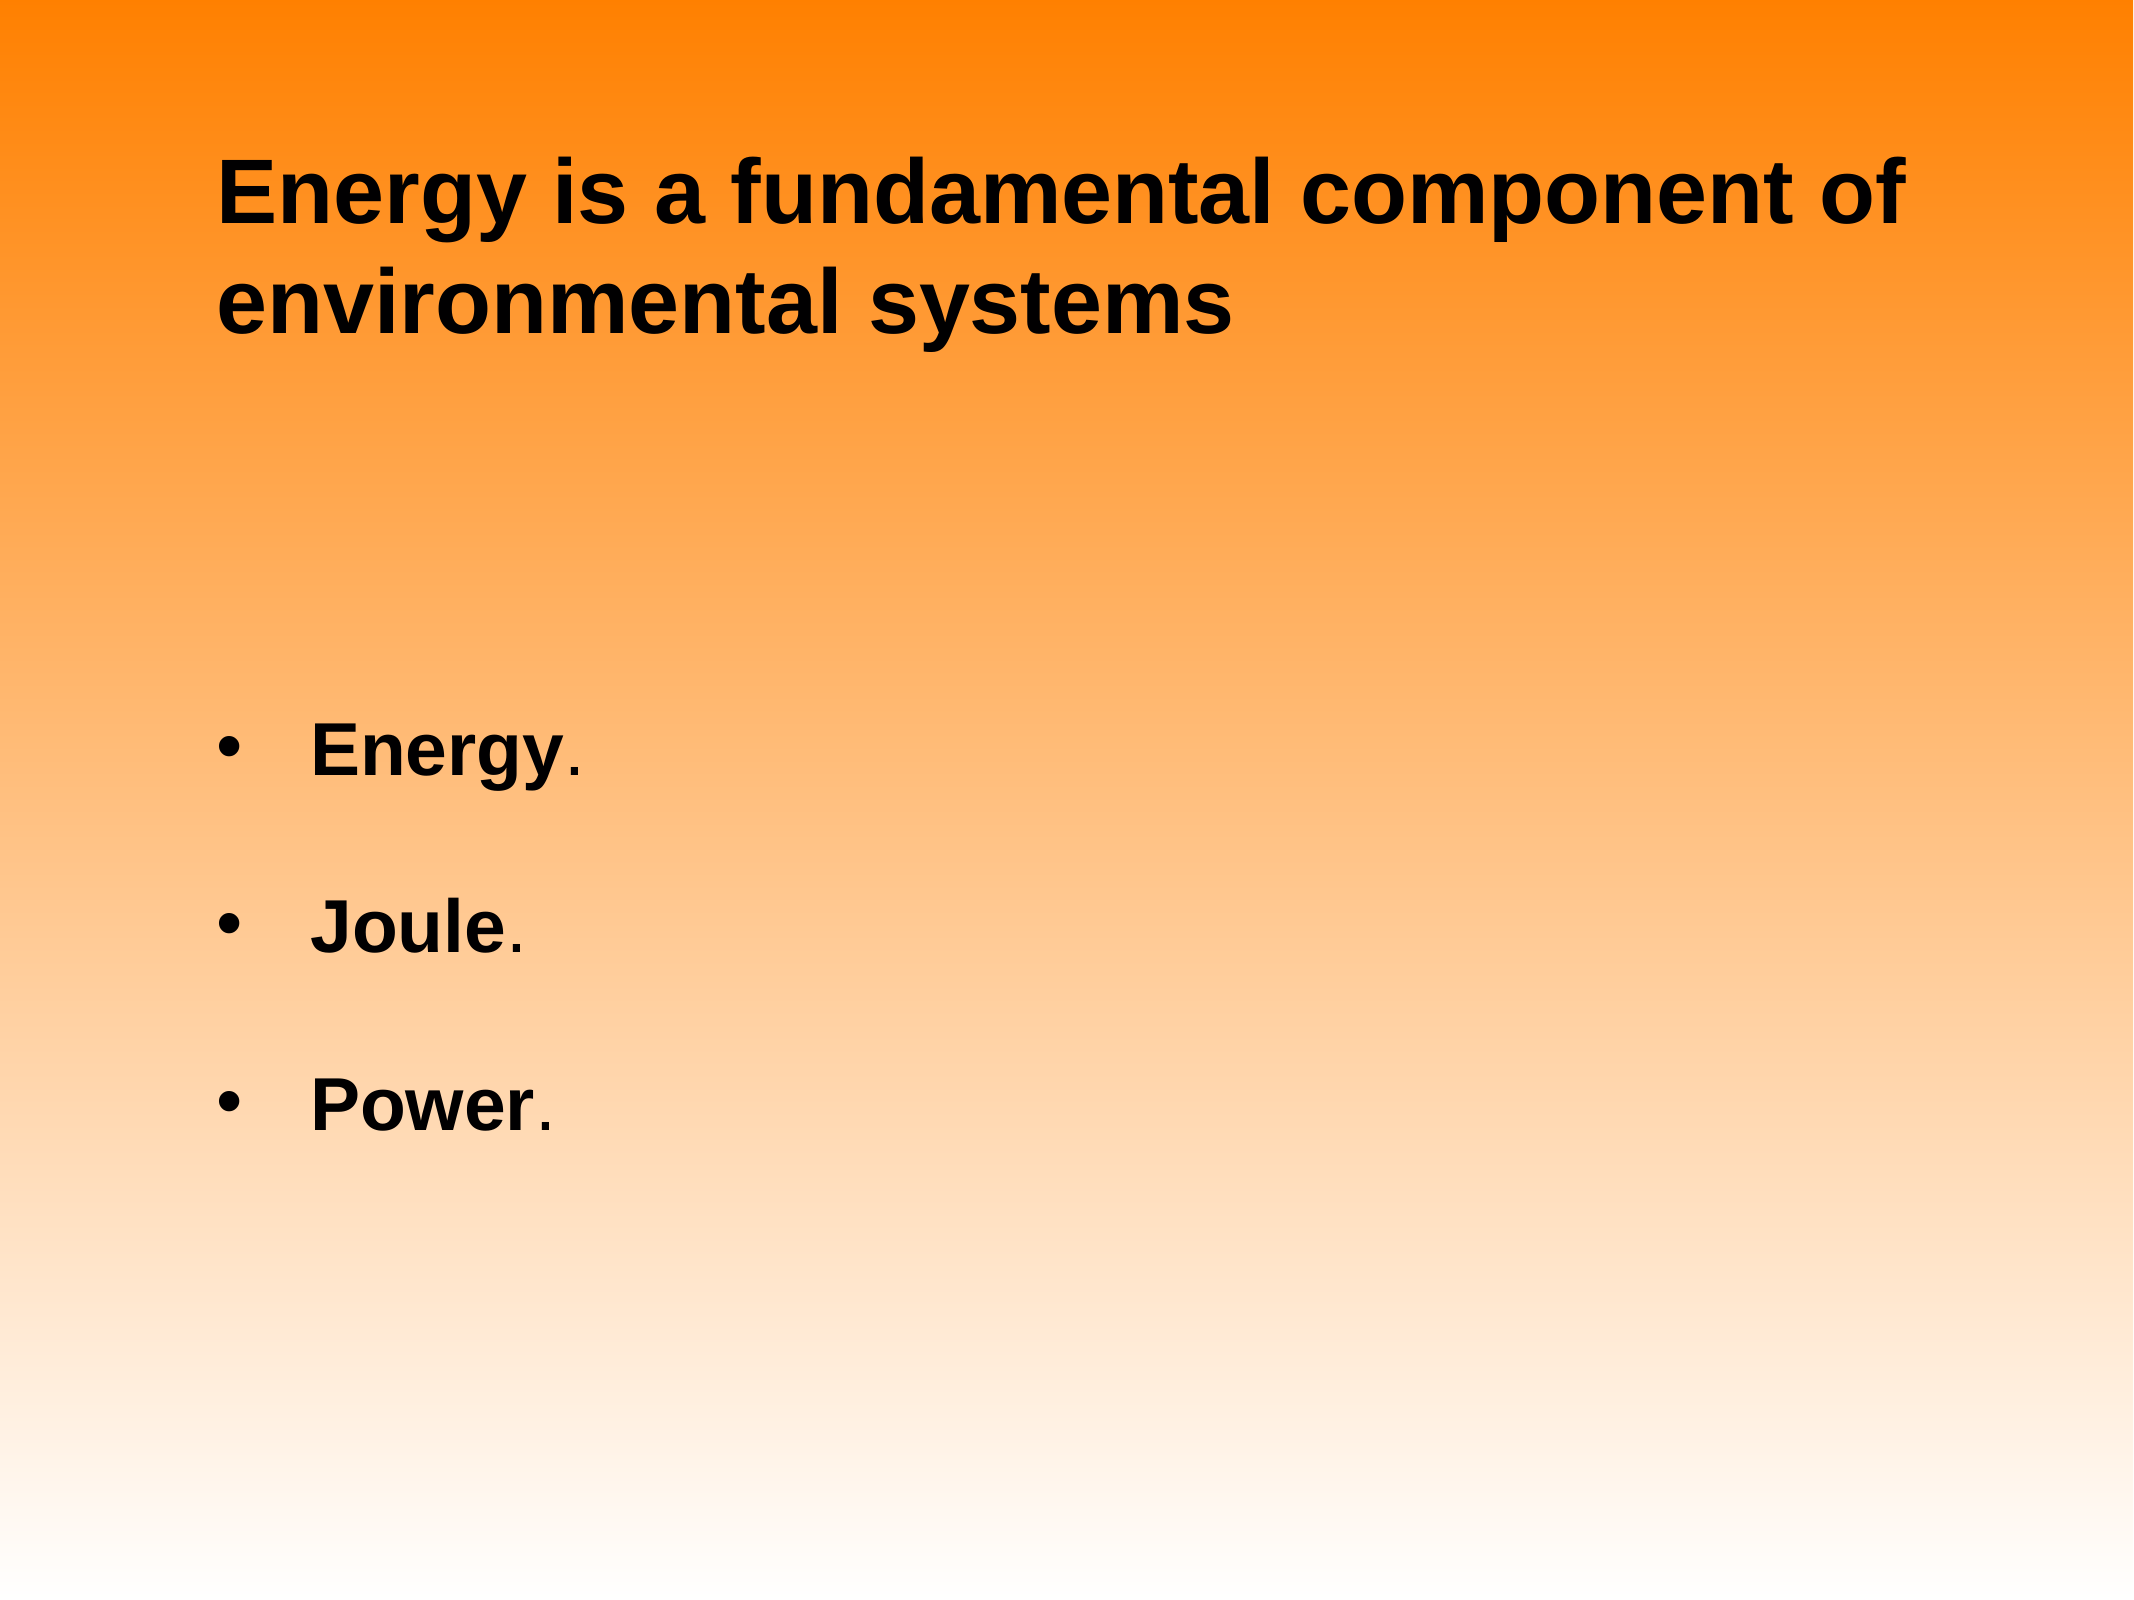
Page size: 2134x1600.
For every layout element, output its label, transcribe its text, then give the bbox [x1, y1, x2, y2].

list Energy. Joule. Power. [208, 443, 1925, 1402]
title Energy is a fundamental component of environmental systems [208, 39, 1925, 443]
